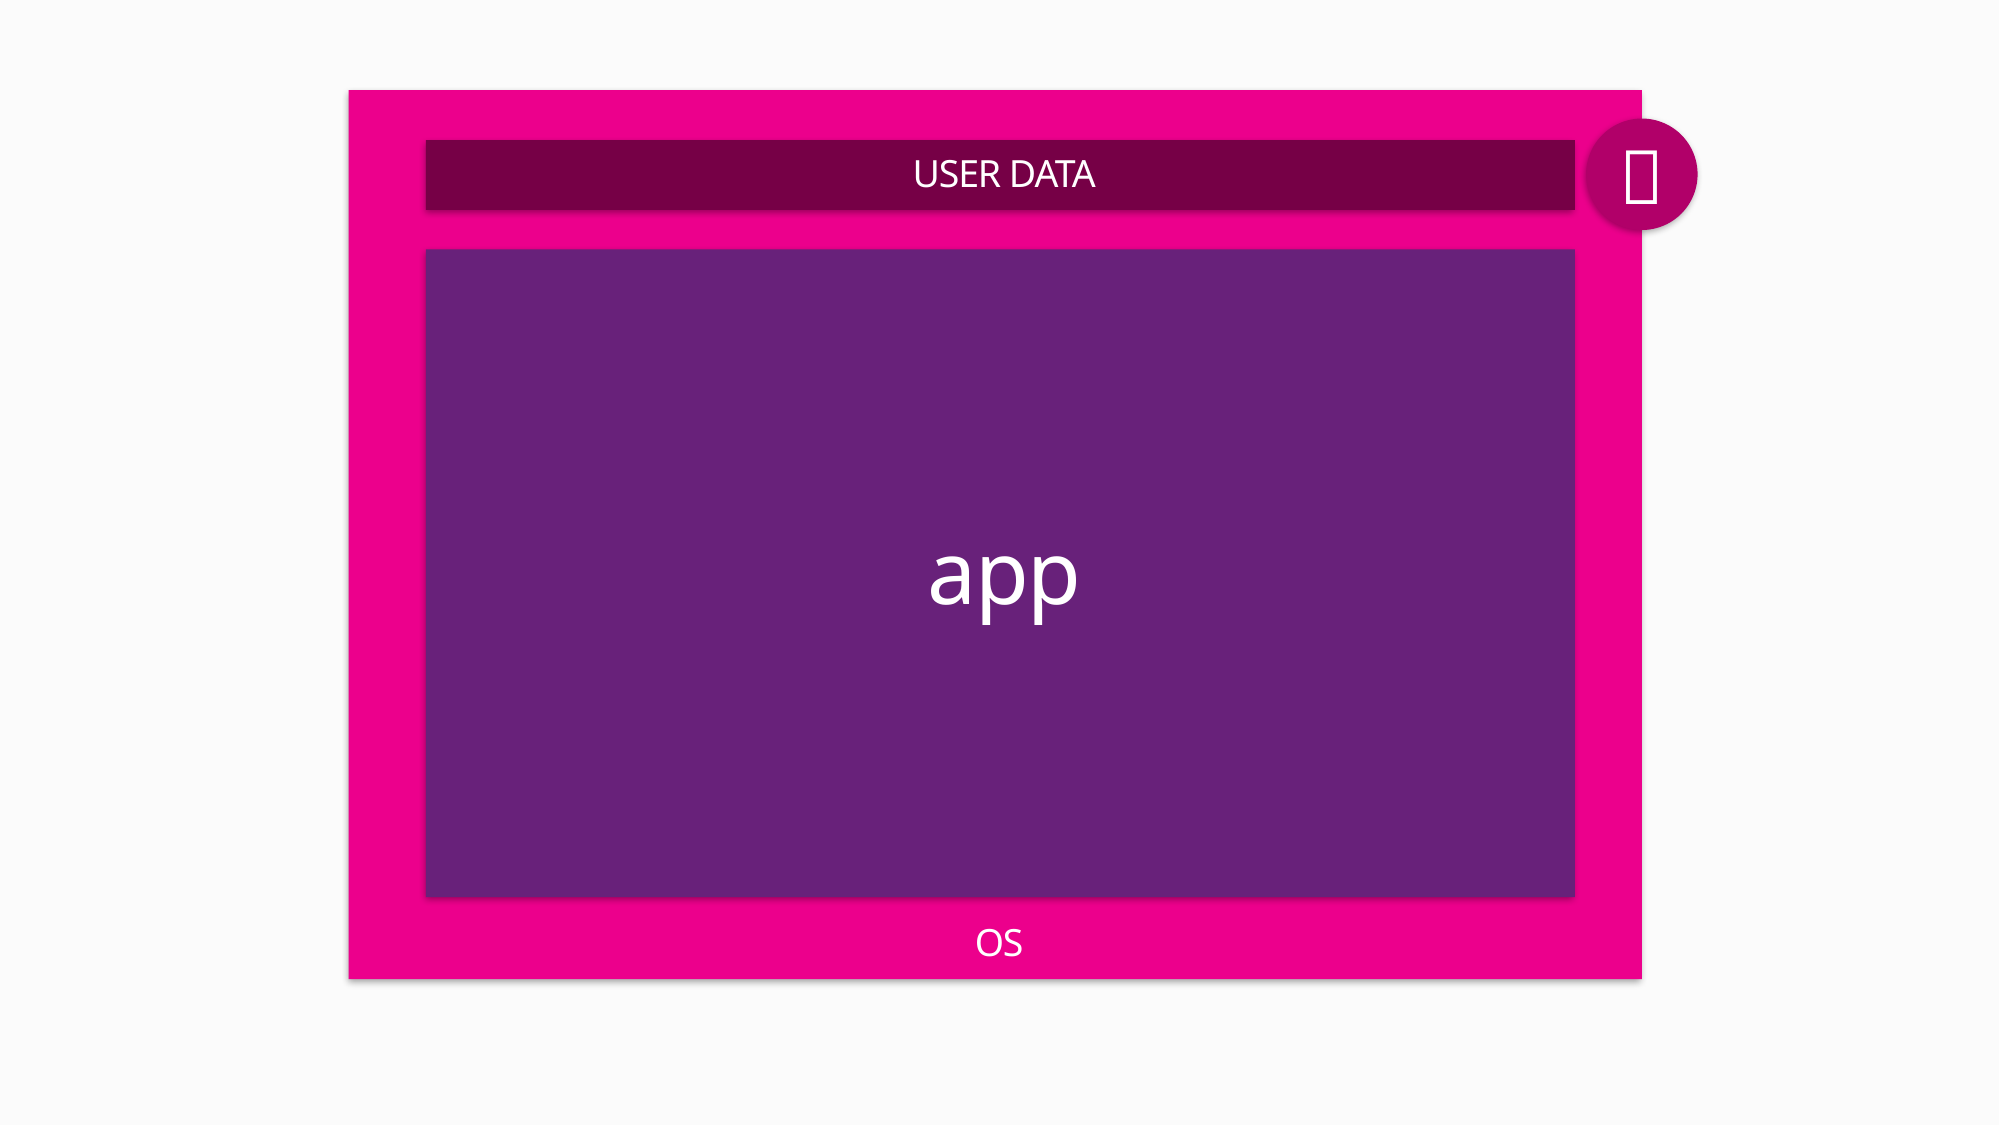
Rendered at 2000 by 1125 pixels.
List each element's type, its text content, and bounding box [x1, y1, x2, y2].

text_box OS [348, 89, 1643, 980]
text_box 👶 [1585, 117, 1699, 231]
text_box app [425, 249, 1576, 898]
text_box USER DATA [425, 139, 1576, 211]
